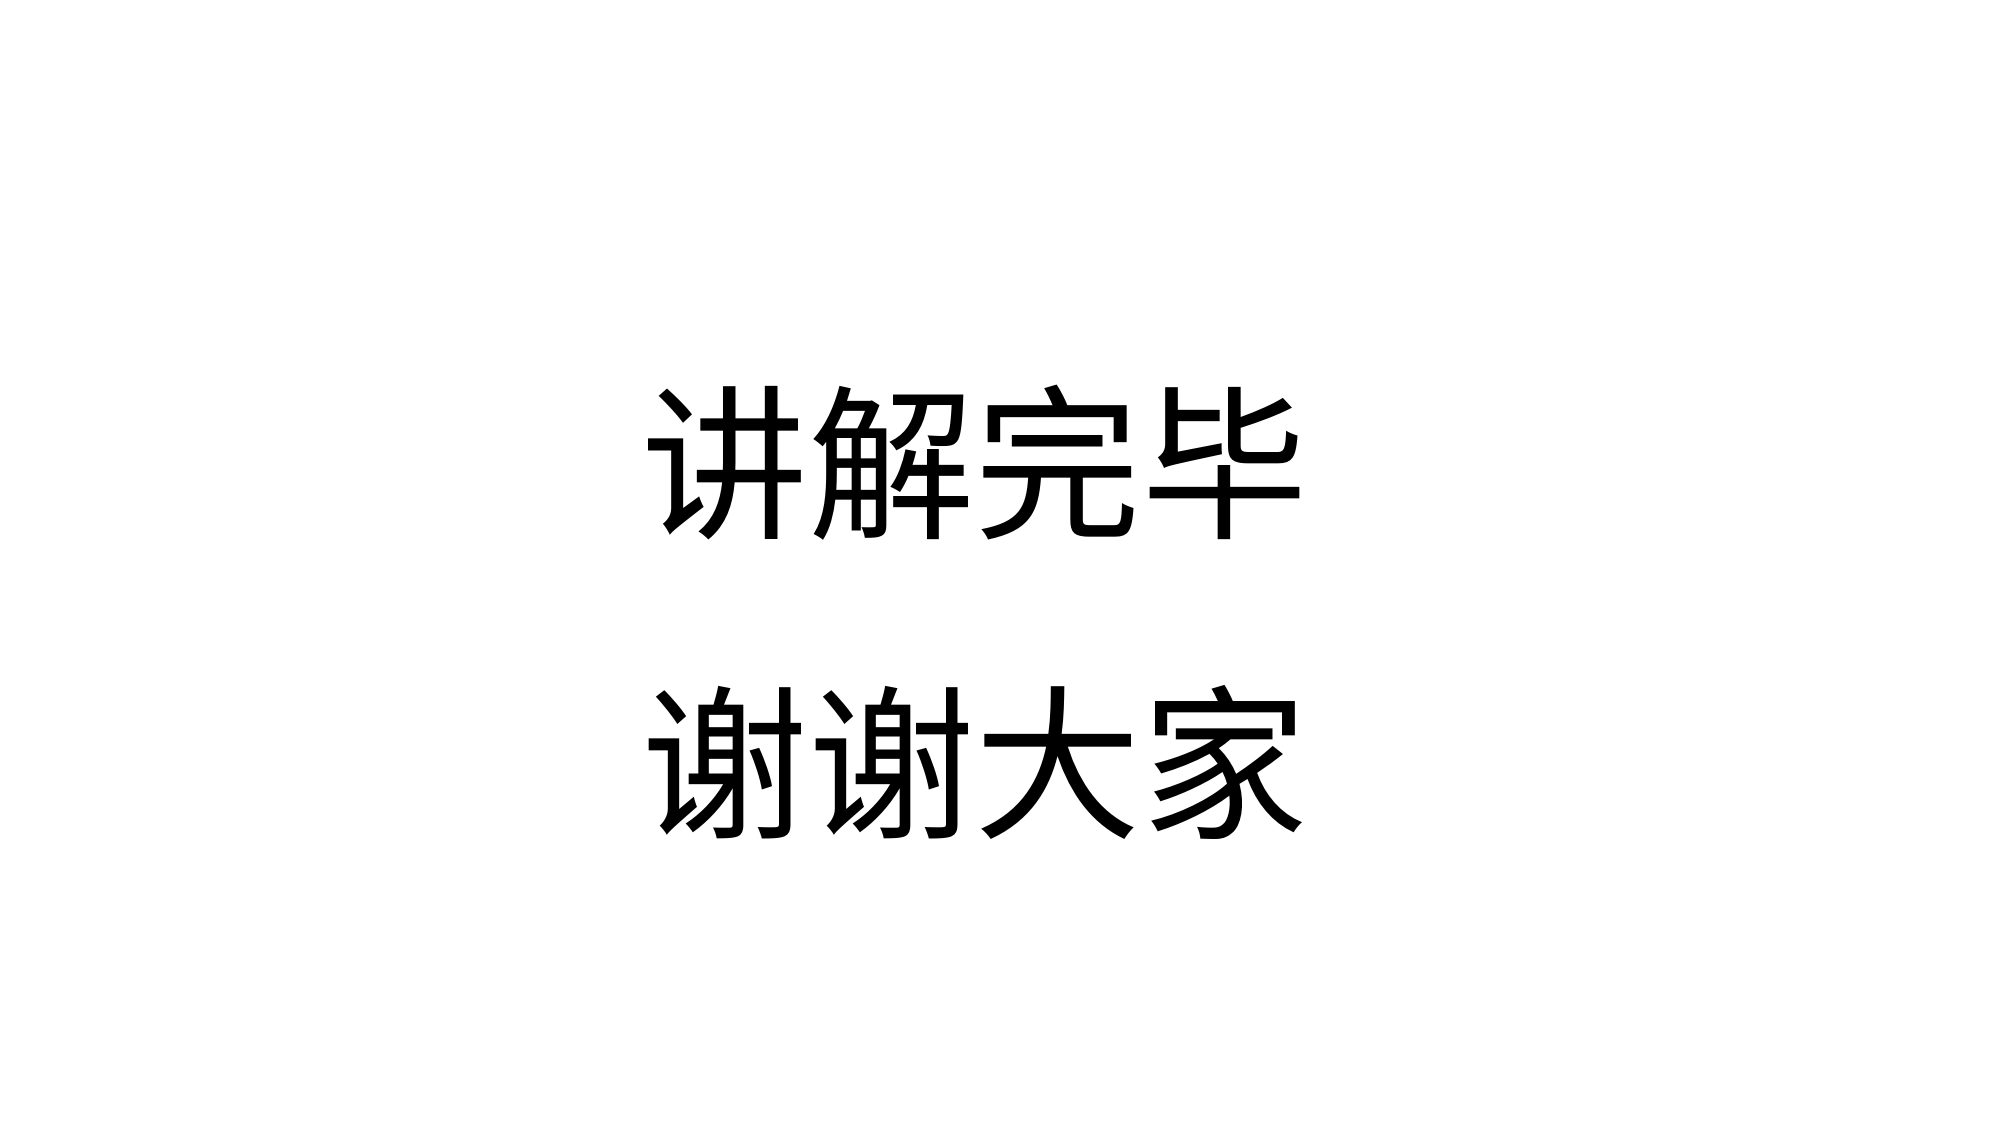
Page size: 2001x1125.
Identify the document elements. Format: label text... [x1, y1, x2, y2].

text_box 讲解完毕 谢谢大家 [329, 252, 1621, 867]
